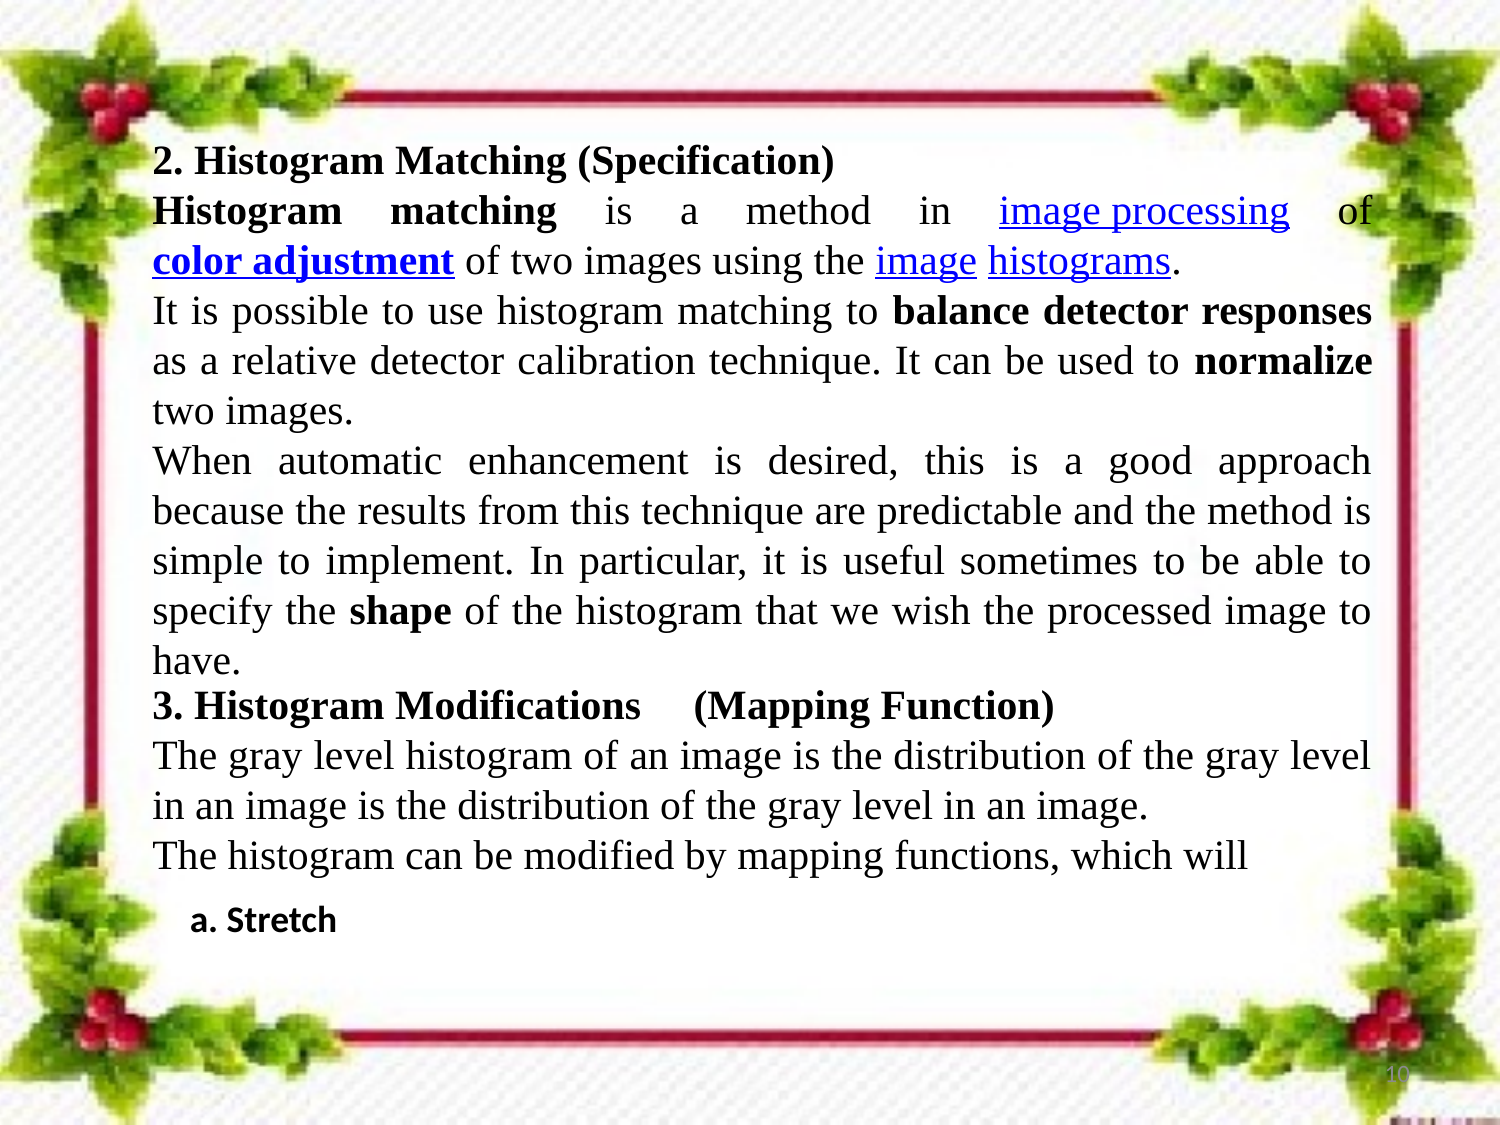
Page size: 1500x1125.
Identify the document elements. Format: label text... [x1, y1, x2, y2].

text_box 3. Histogram Modifications (Mapping Function) The gray level histogram of an image is the distribution of the gray level in an image is the distribution of the gray level in an image. The histogram can be modified by mapping functions, which will [137, 670, 1388, 886]
text_box 2. Histogram Matching (Specification) Histogram matching is a method in image processing of color adjustment of two images using the image histograms. It is possible to use histogram matching to balance detector responses as a relative detector calibration technique. It can be used to normalize two images. When automatic enhancement is desired, this is a good approach because the results from this technique are predictable and the method is simple to implement. In particular, it is useful sometimes to be able to specify the shape of the histogram that we wish the processed image to have. [137, 125, 1388, 670]
slide_number 10 [1074, 1042, 1425, 1103]
picture [0, 0, 1500, 1125]
